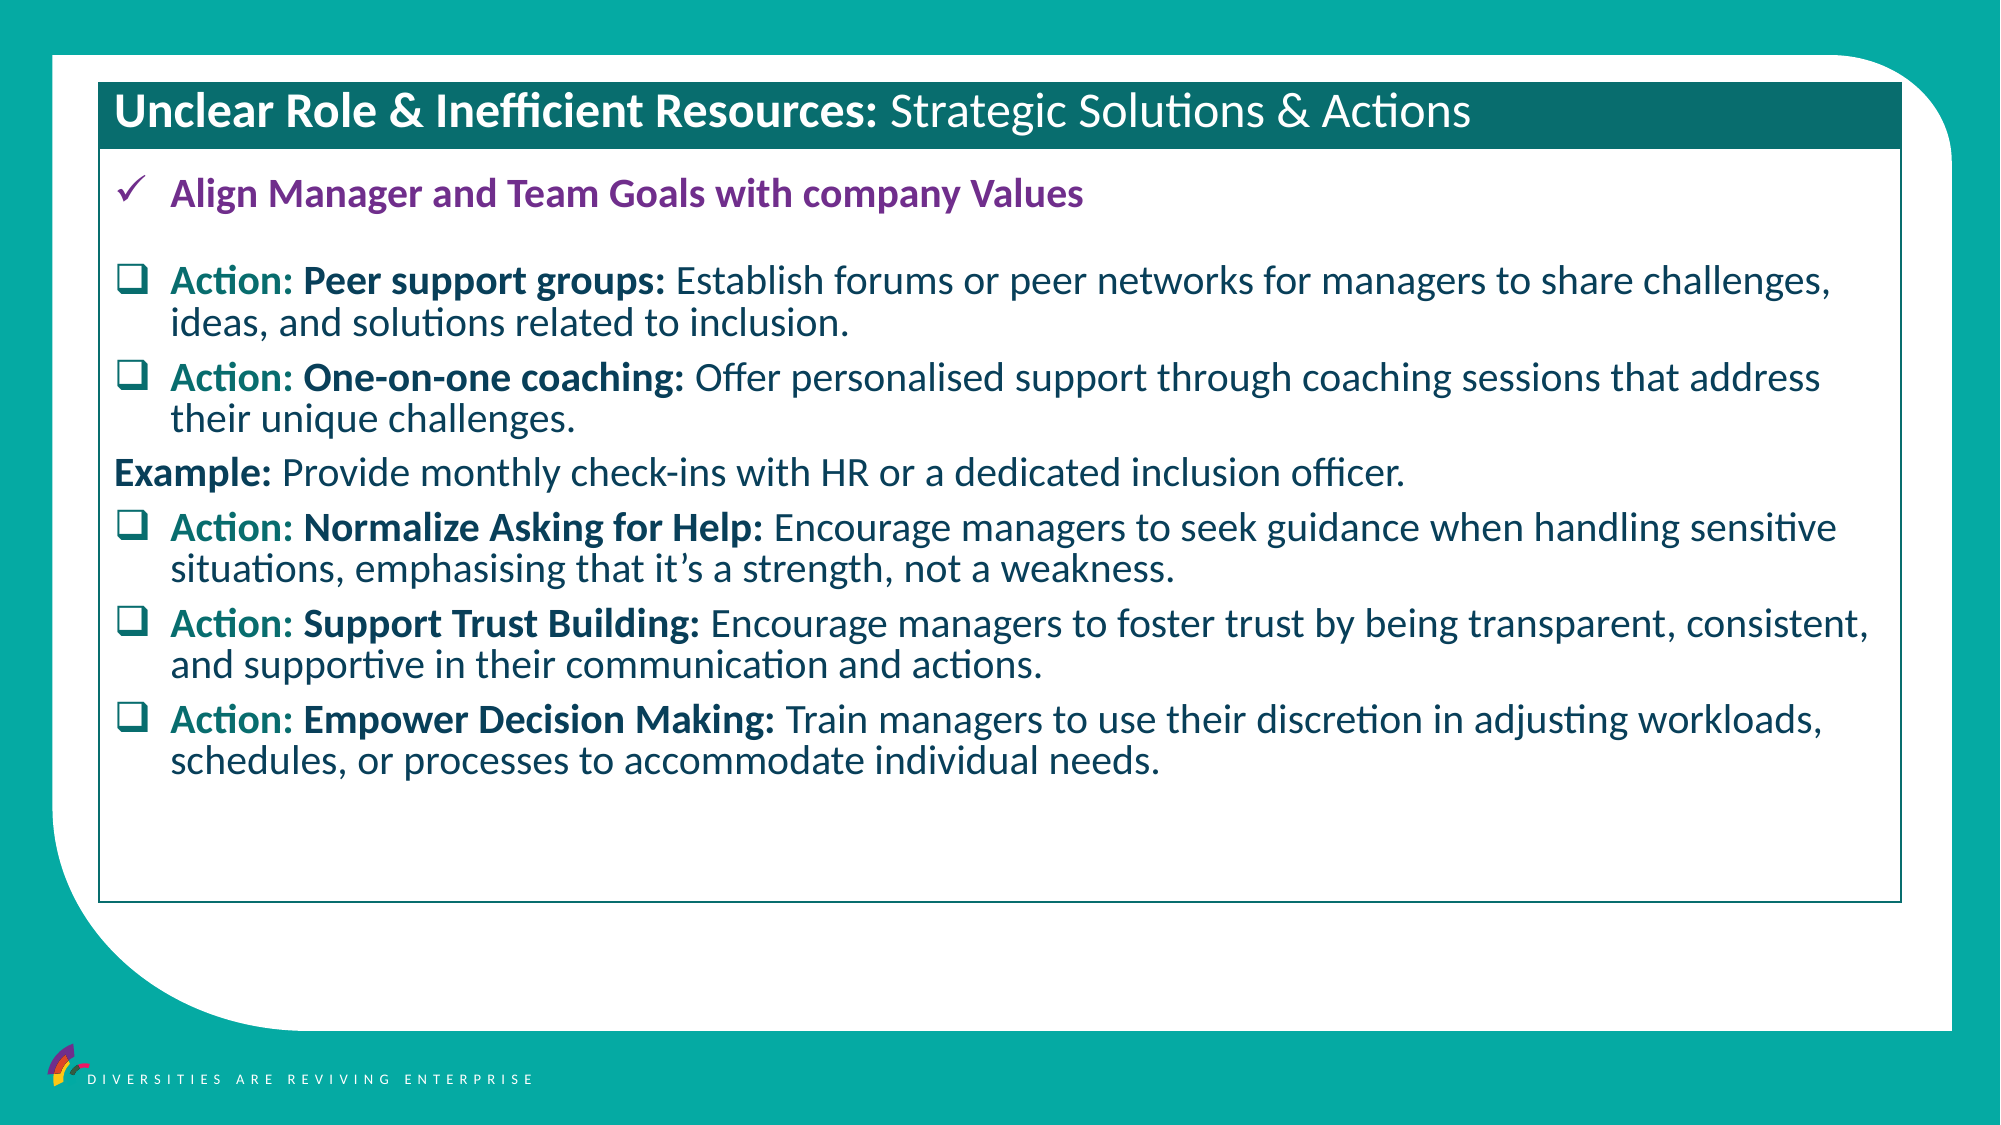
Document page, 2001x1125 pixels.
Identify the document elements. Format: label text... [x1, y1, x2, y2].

table_header Unclear Role & Inefficient Resources: Strategic Solutions & Actions [100, 84, 1900, 147]
table_cell Align Manager and Team Goals with company Values Action: Peer support groups: Establish forums or peer networks for managers to share challenges, ideas, and solutions related to inclusion. Action: One-on-one coaching: Offer personalised support through coaching sessions that address their unique challenges. Example: Provide monthly check-ins with HR or a dedicated inclusion officer. Action: Normalize Asking for Help: Encourage managers to seek guidance when handling sensitive situations, emphasising that it’s a strength, not a weakness. Action: Support Trust Building: Encourage managers to foster trust by being transparent, consistent, and supportive in their communication and actions. Action: Empower Decision Making: Train managers to use their discretion in adjusting workloads, schedules, or processes to accommodate individual needs. [100, 149, 1900, 901]
